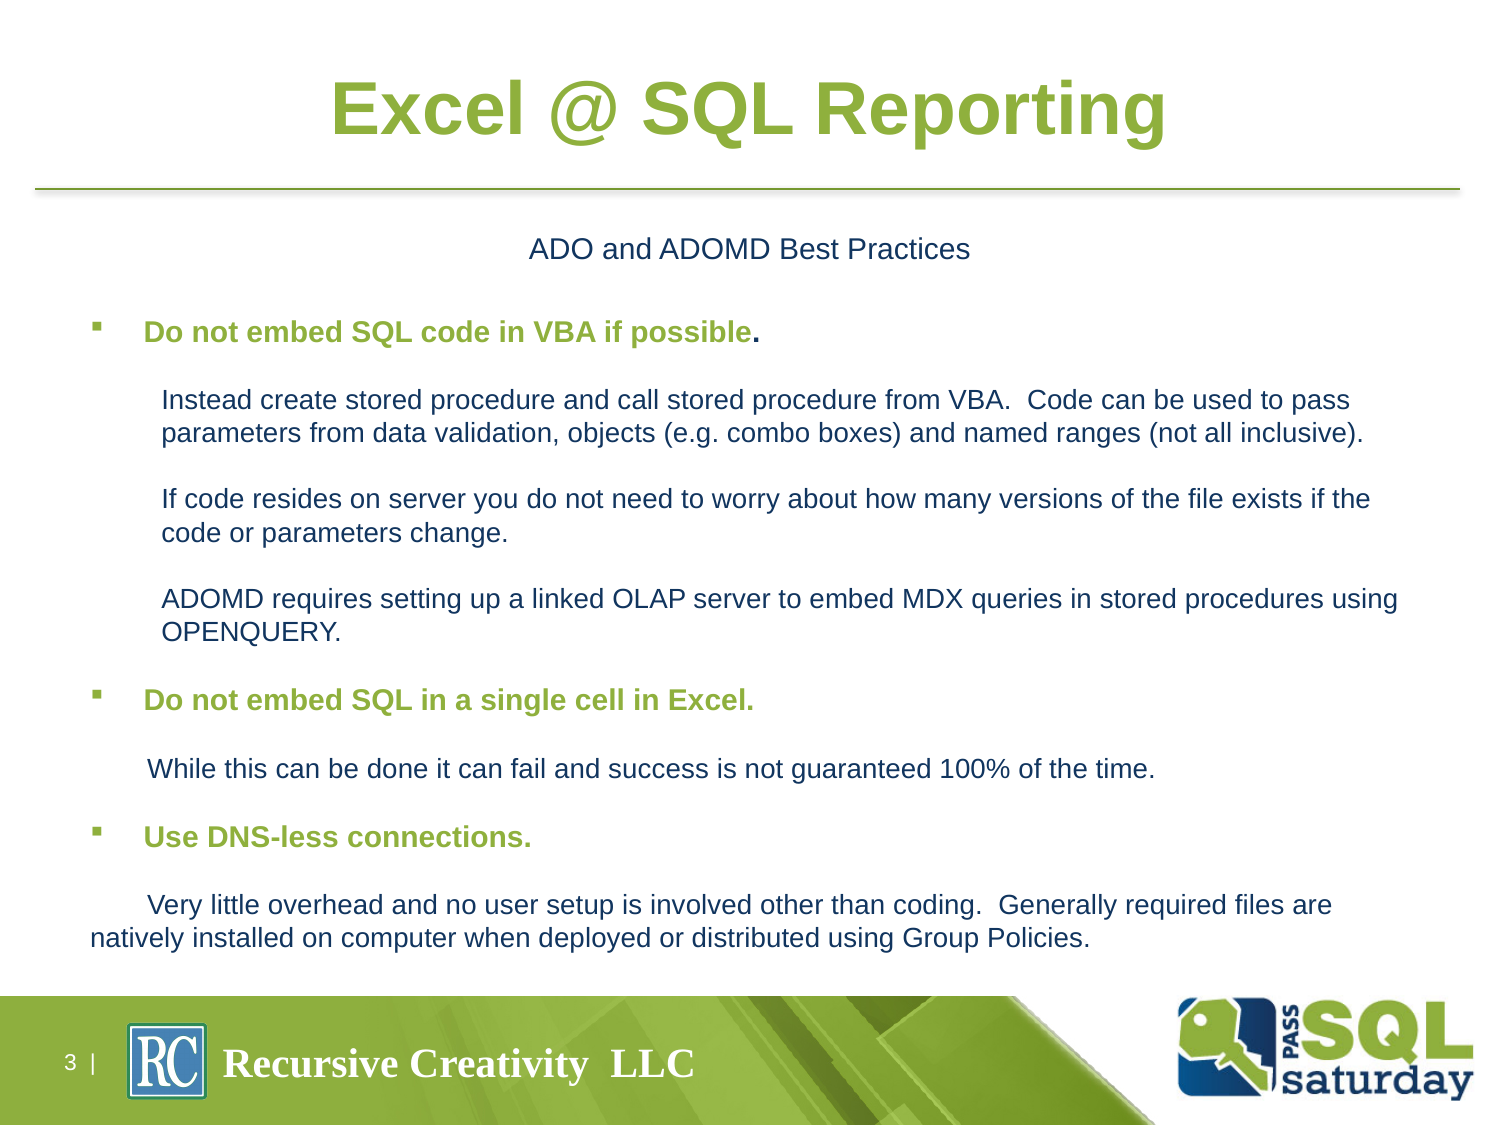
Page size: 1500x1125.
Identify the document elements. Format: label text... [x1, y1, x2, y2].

title Excel @ SQL Reporting [75, 39, 1425, 170]
picture [0, 969, 1483, 1125]
footer Recursive Creativity LLC [207, 1031, 825, 1092]
text_box 3 | [37, 1031, 124, 1092]
list ADO and ADOMD Best Practices Do not embed SQL code in VBA if possible. Instead create stored procedure and call stored procedure from VBA. Code can be used to pass parameters from data validation, objects (e.g. combo boxes) and named ranges (not all inclusive). If code resides on server you do not need to worry about how many versions of the file exists if the code or parameters change. ADOMD requires setting up a linked OLAP server to embed MDX queries in stored procedures using OPENQUERY. Do not embed SQL in a single cell in Excel. While this can be done it can fail and success is not guaranteed 100% of the time. Use DNS-less connections. Very little overhead and no user setup is involved other than coding. Generally required files are natively installed on computer when deployed or distributed using Group Policies. [75, 221, 1425, 987]
